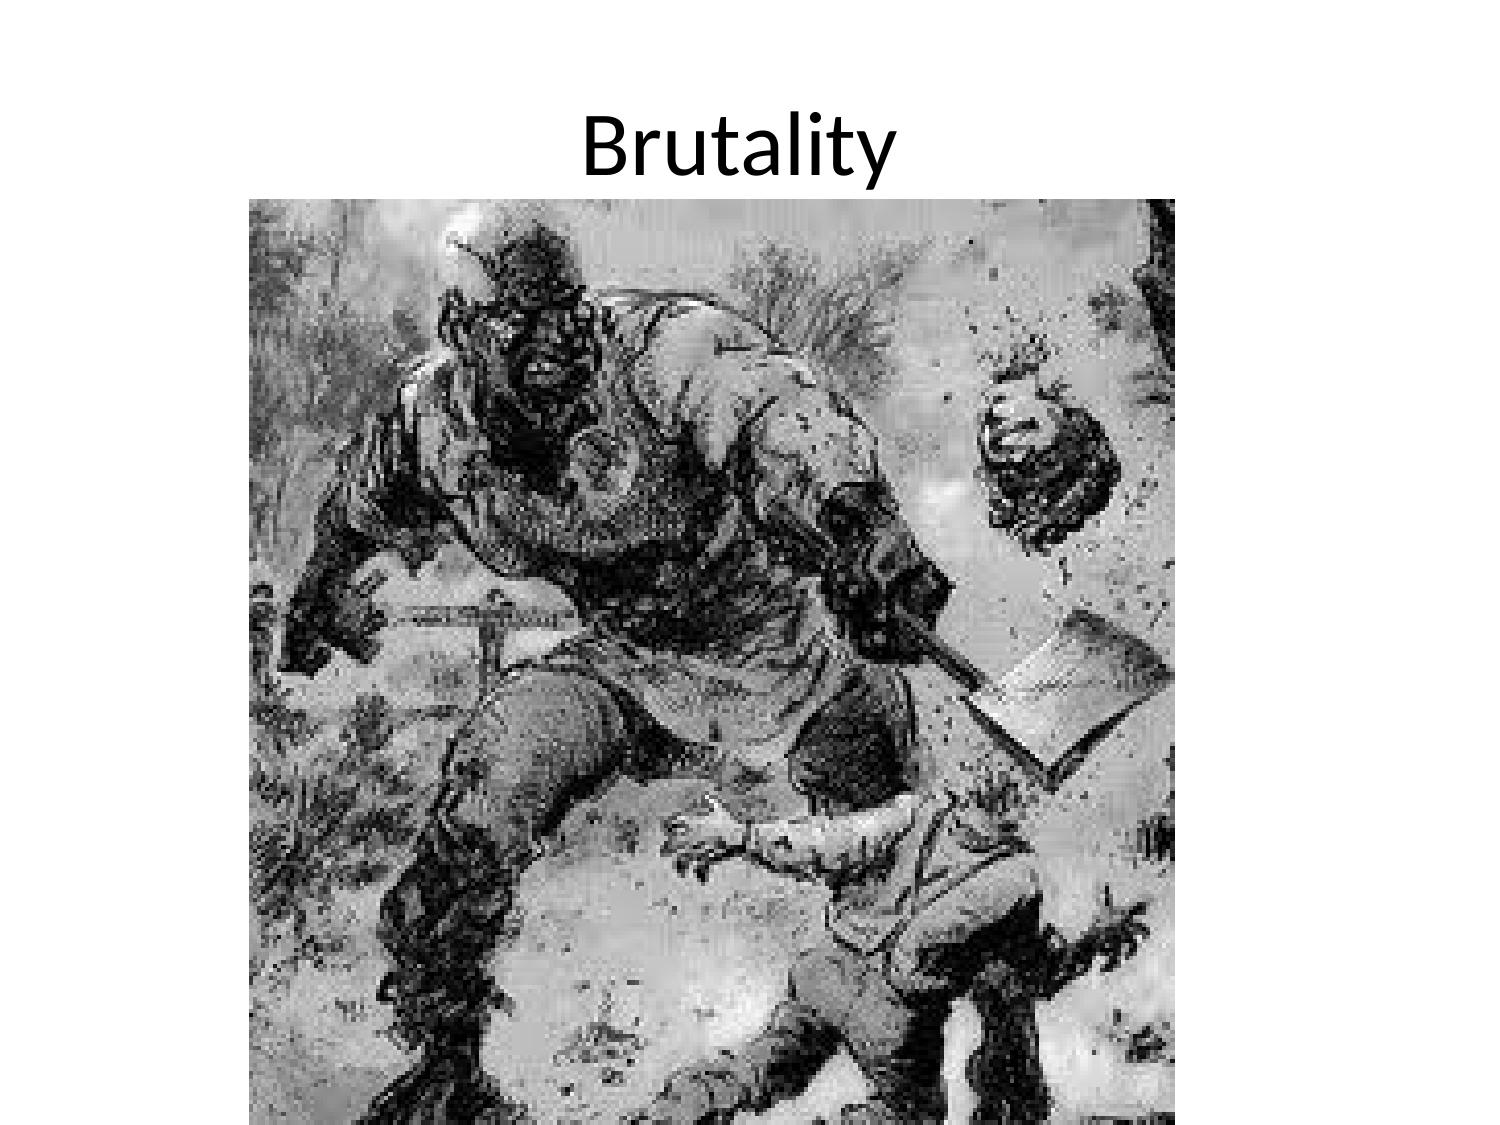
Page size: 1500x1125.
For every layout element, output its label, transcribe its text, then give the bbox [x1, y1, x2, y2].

picture [249, 199, 1176, 1125]
title Brutality [75, 45, 1425, 233]
